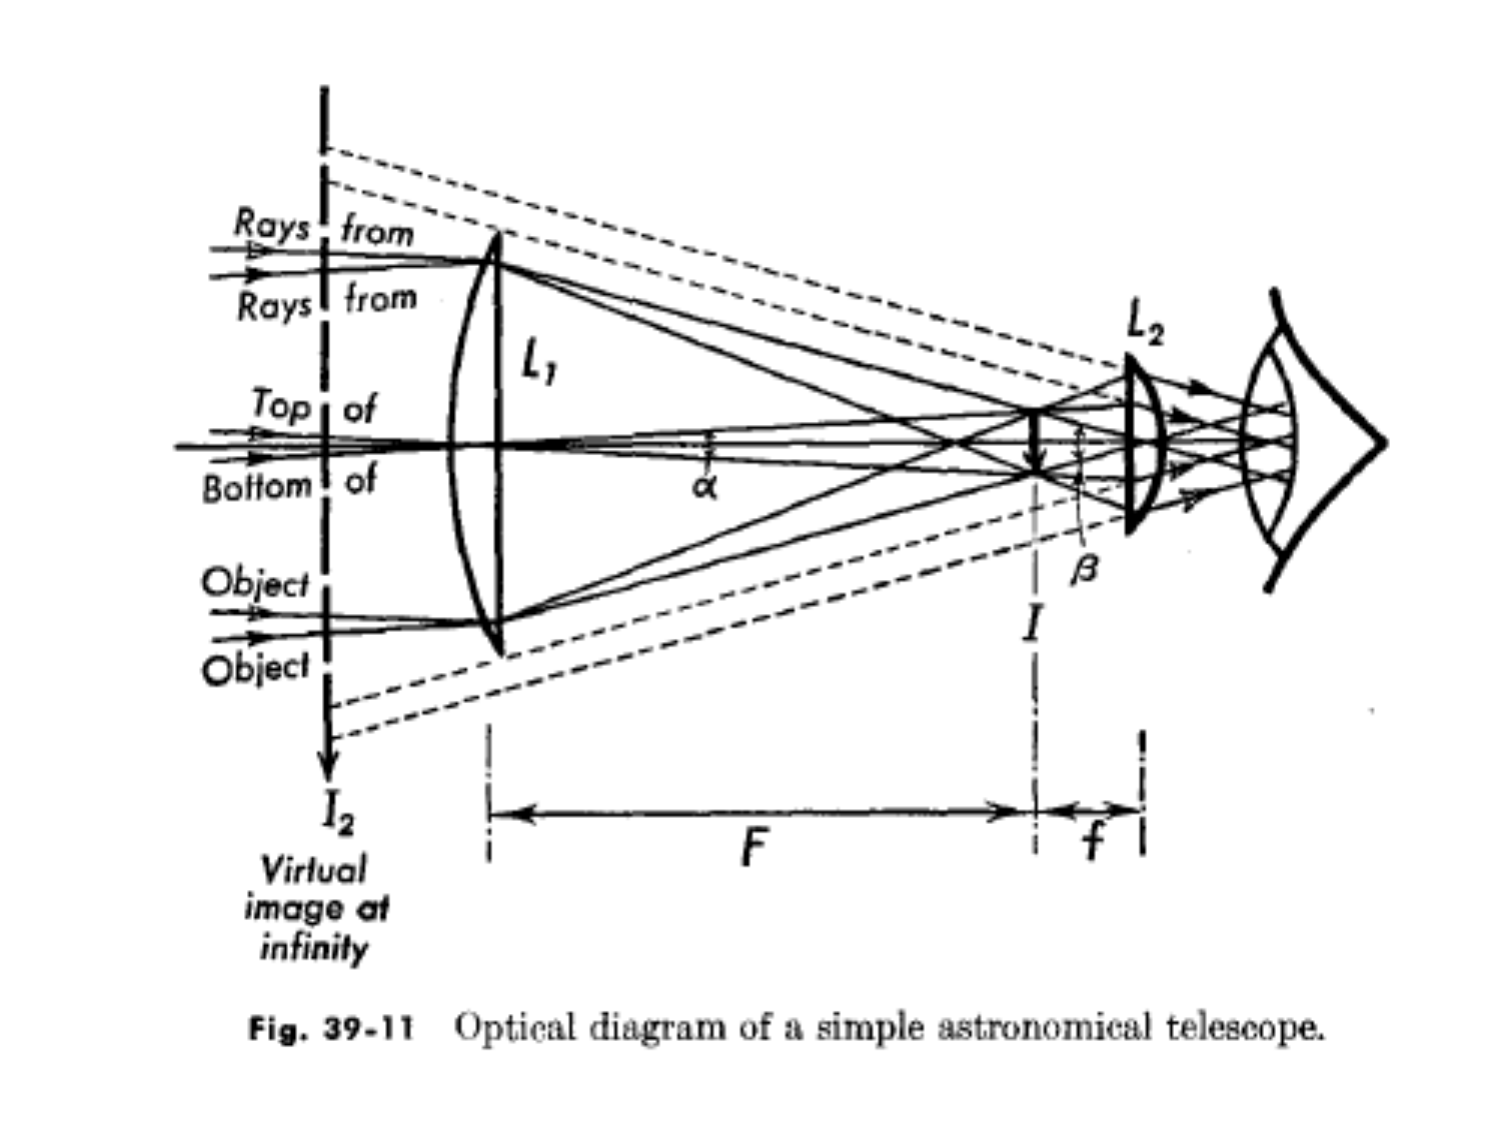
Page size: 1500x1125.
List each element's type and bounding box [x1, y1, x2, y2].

picture [99, 49, 1438, 1076]
